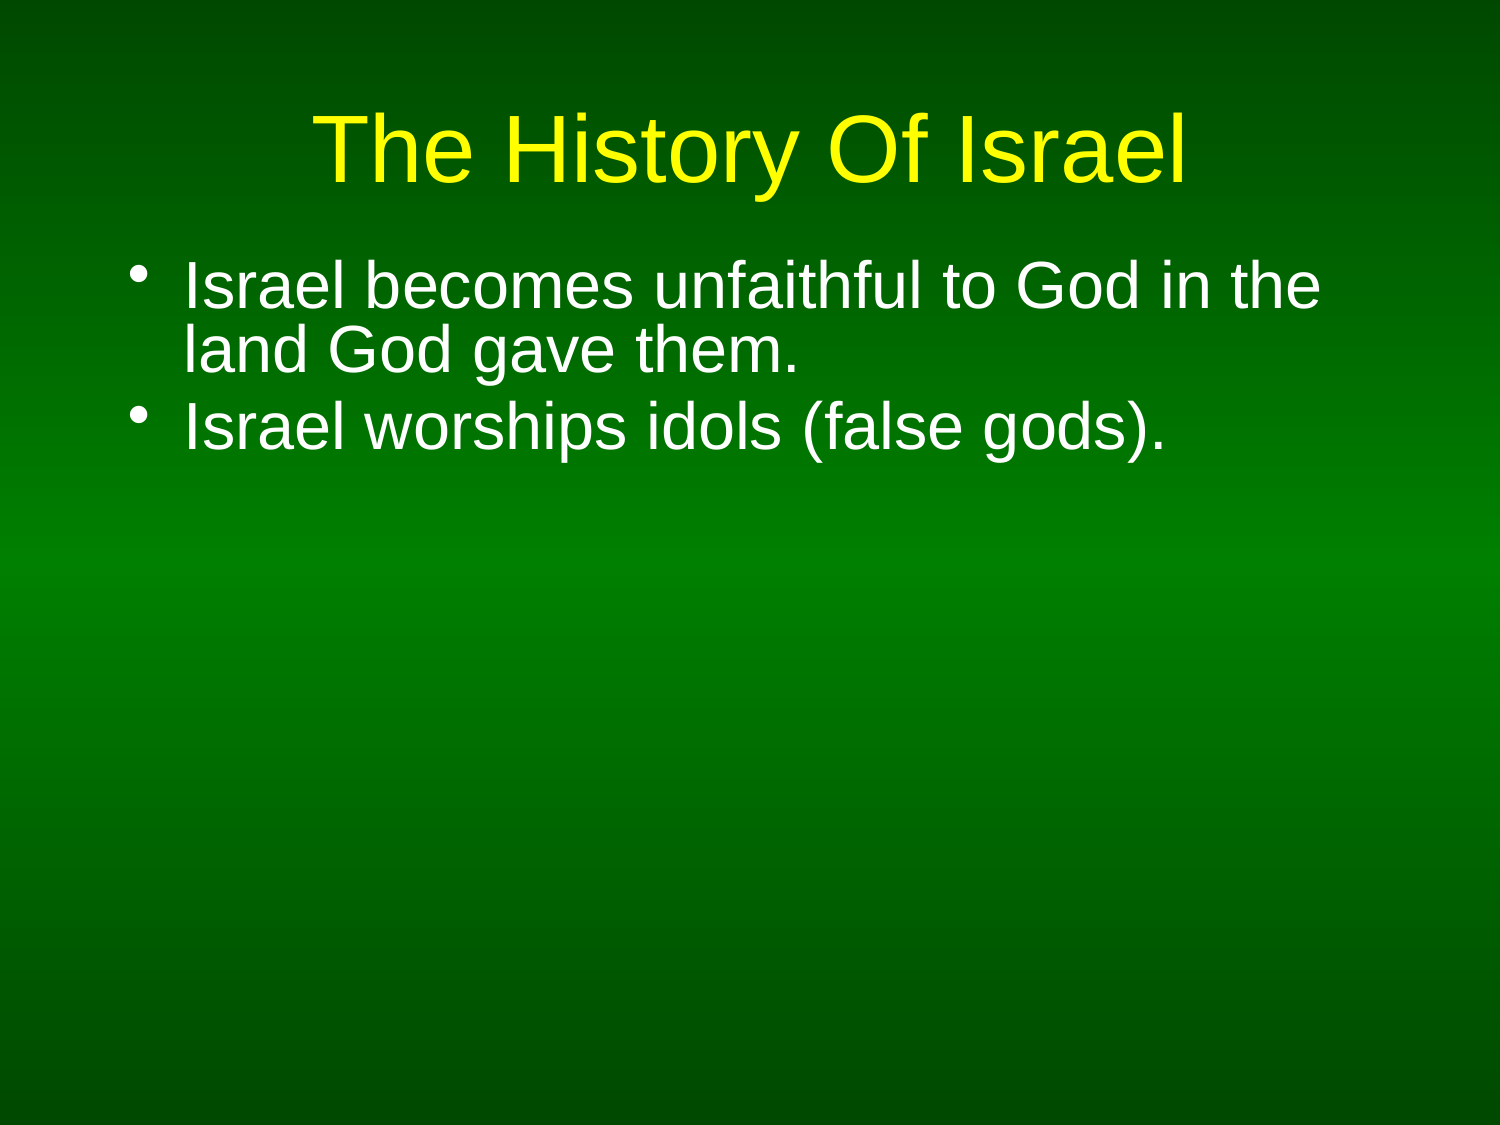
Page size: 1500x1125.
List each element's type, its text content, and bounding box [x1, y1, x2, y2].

list Israel becomes unfaithful to God in the land God gave them. Israel worships idols (false gods). [112, 249, 1425, 475]
title The History Of Israel [37, 50, 1463, 238]
